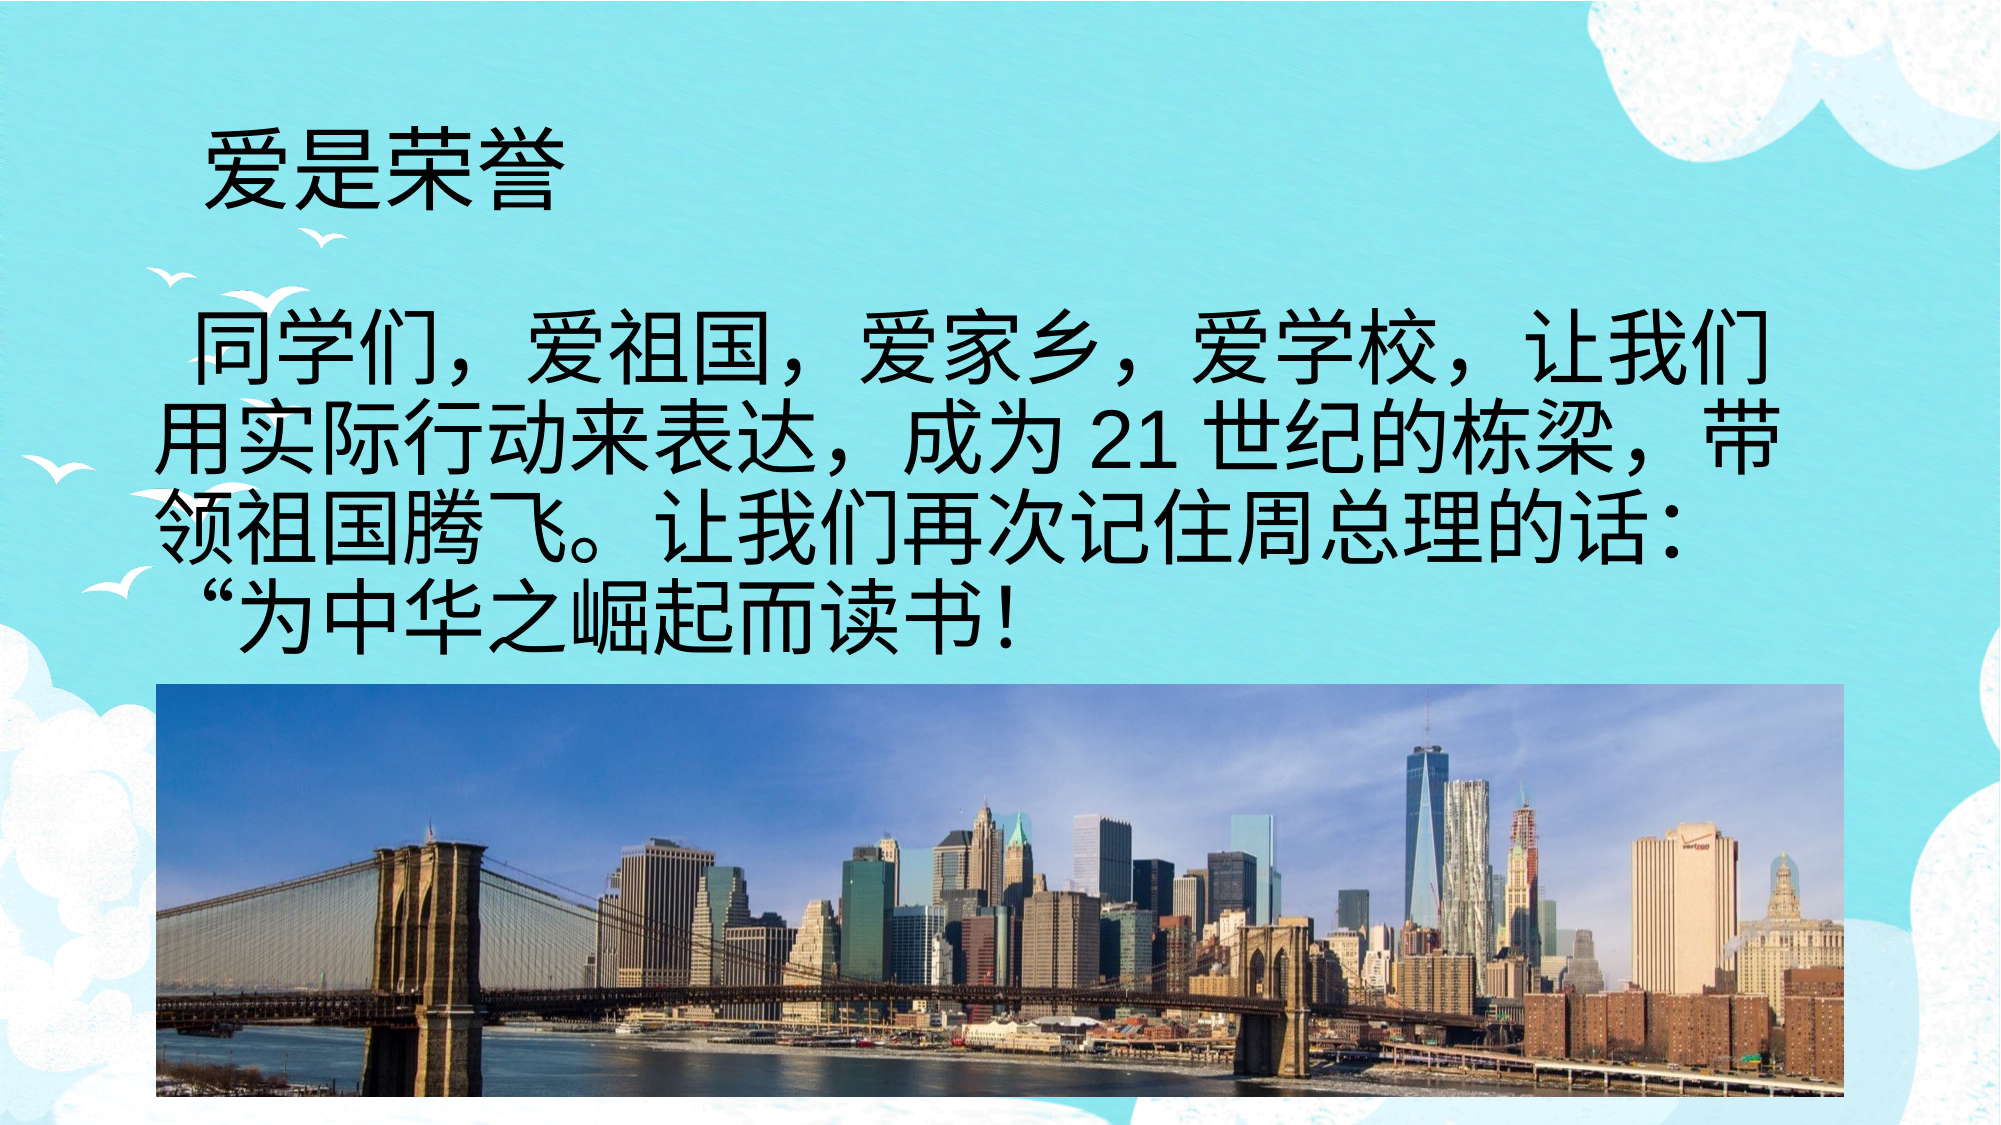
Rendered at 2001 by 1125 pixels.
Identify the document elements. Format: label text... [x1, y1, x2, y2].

list 同学们，爱祖国，爱家乡，爱学校，让我们用实际行动来表达，成为21世纪的栋梁，带领祖国腾飞。让我们再次记住周总理的话：“为中华之崛起而读书！ [137, 299, 1863, 712]
picture [0, 0, 2000, 1125]
text_box 爱是荣誉 [186, 80, 1537, 268]
